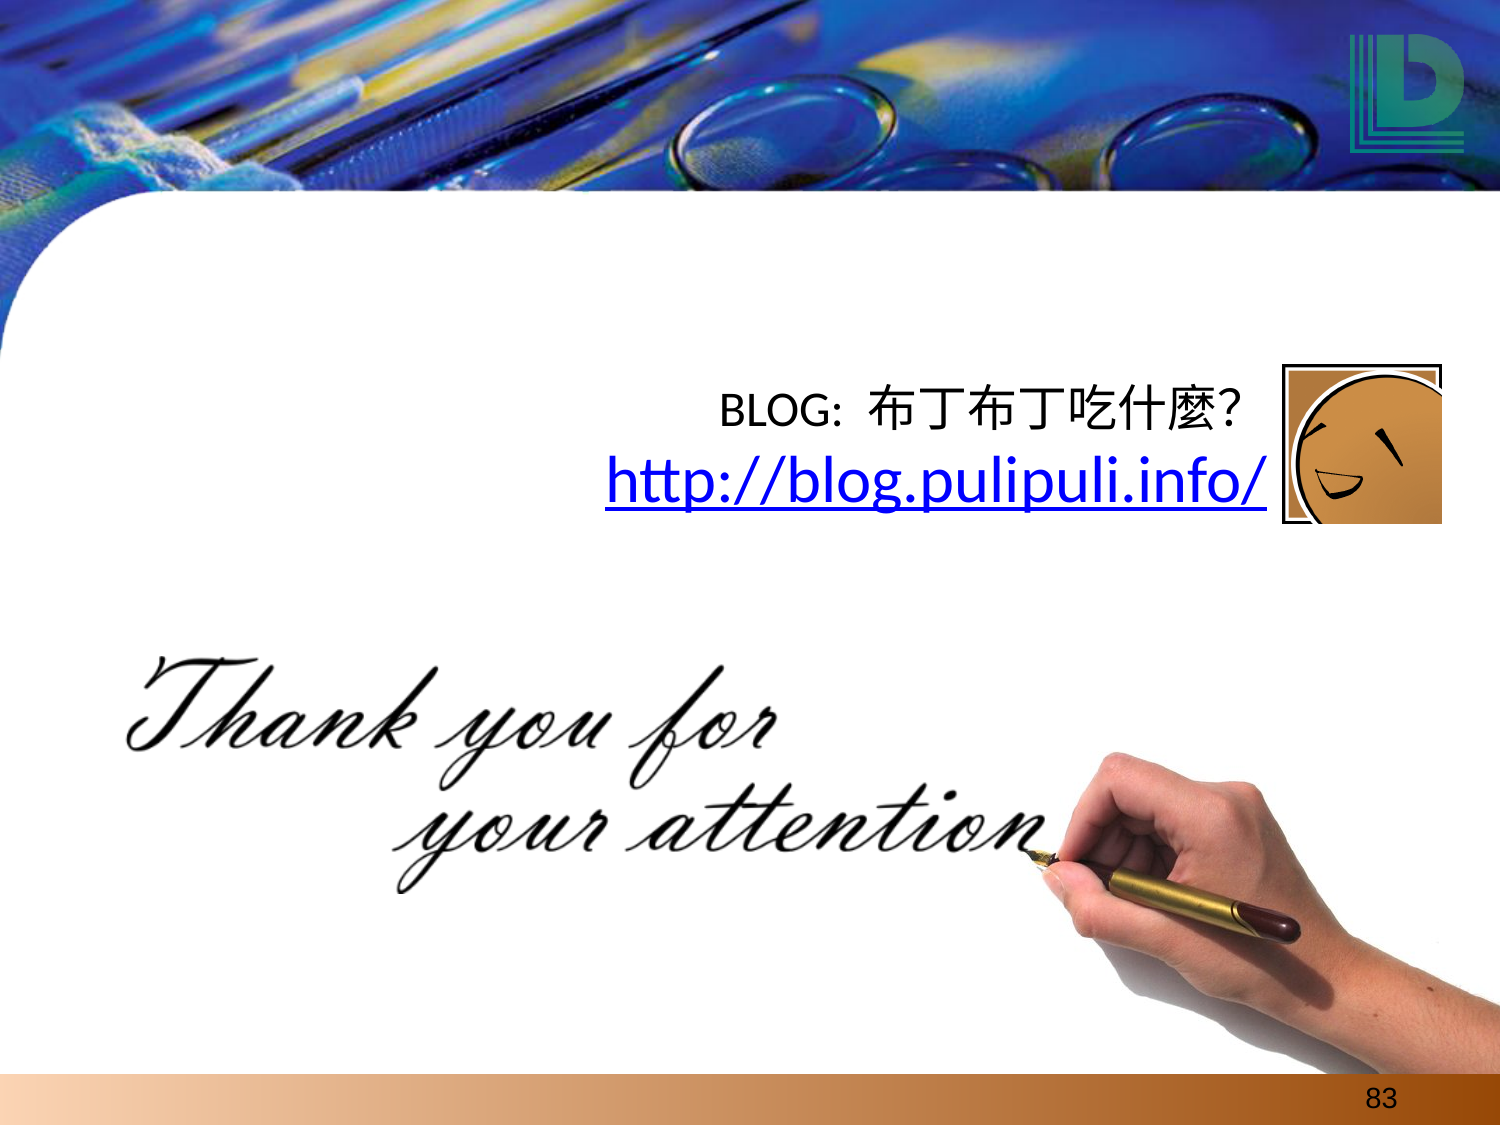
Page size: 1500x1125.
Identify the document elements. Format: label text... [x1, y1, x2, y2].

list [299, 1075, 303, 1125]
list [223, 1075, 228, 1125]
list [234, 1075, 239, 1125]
slide_number ‹#› [1350, 1074, 1488, 1118]
picture [109, 656, 1500, 1075]
table_cell 2 [369, 1075, 373, 1125]
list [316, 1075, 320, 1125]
title BLOG: 布丁布丁吃什麼？ http://blog.pulipuli.info/ [495, 280, 1283, 524]
picture [0, 0, 1500, 524]
